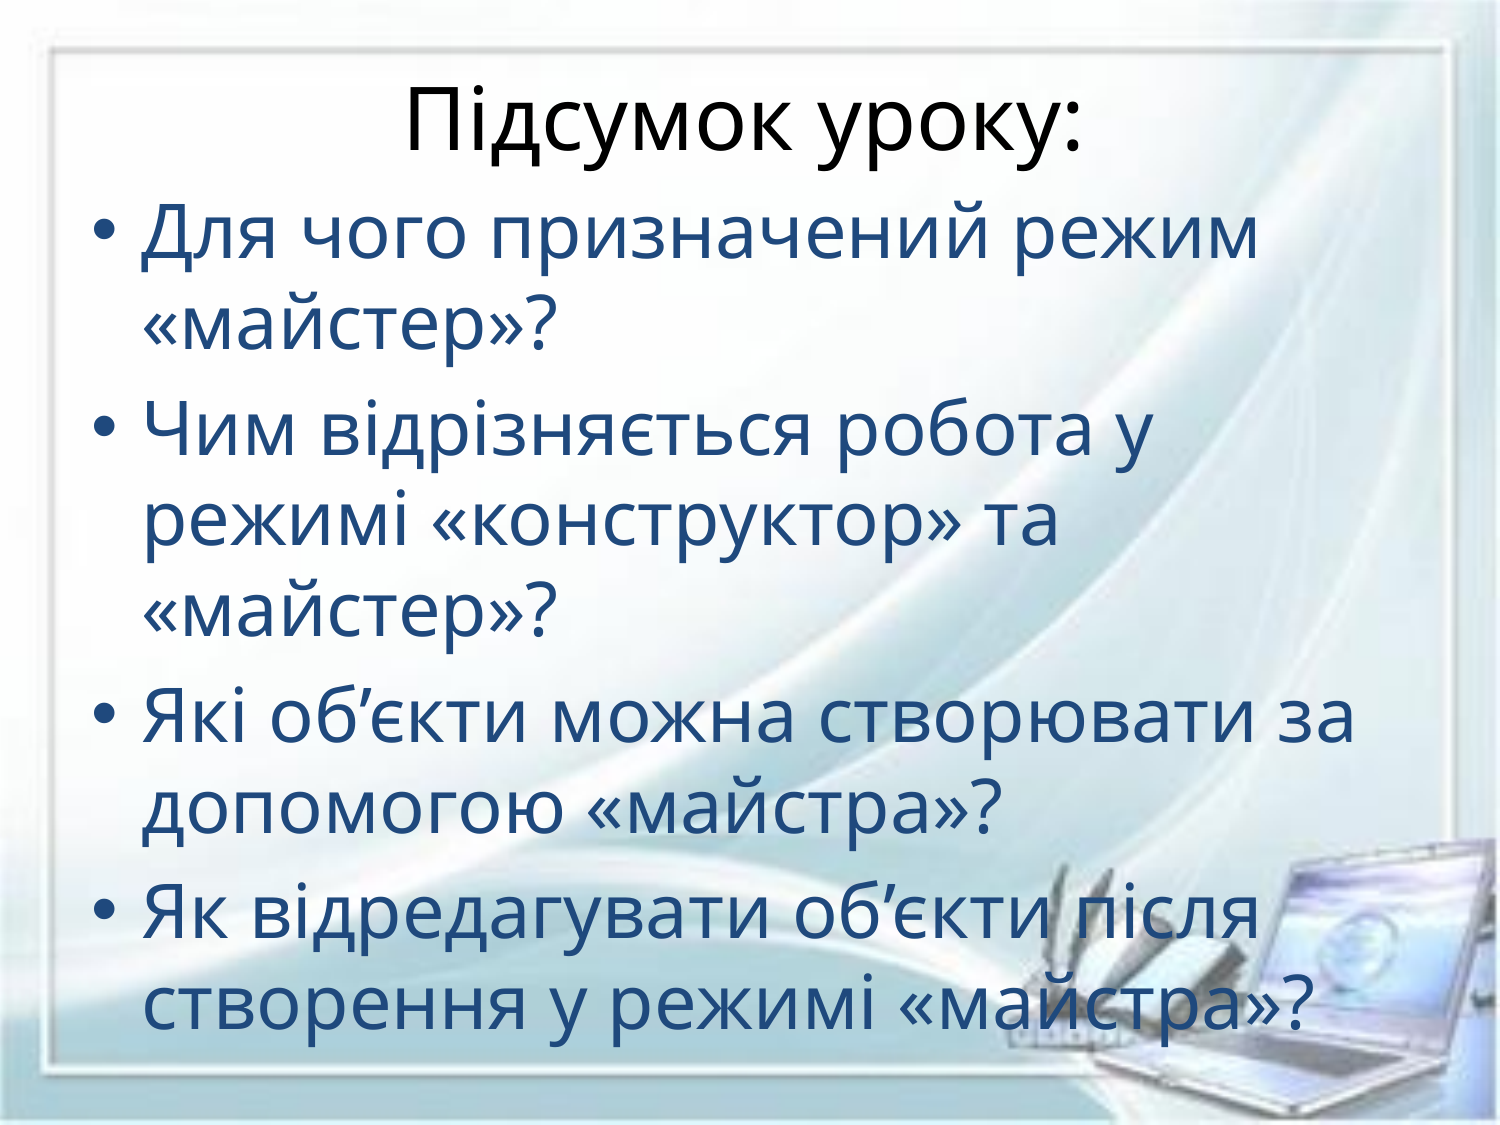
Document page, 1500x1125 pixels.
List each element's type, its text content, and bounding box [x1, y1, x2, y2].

list Підсумок уроку: Для чого призначений режим «майстер»? Чим відрізняється робота у режимі «конструктор» та «майстер»? Які об’єкти можна створювати за допомогою «майстра»? Як відредагувати об’єкти після створення у режимі «майстра»? [76, 54, 1436, 1059]
picture [0, 0, 1500, 1125]
